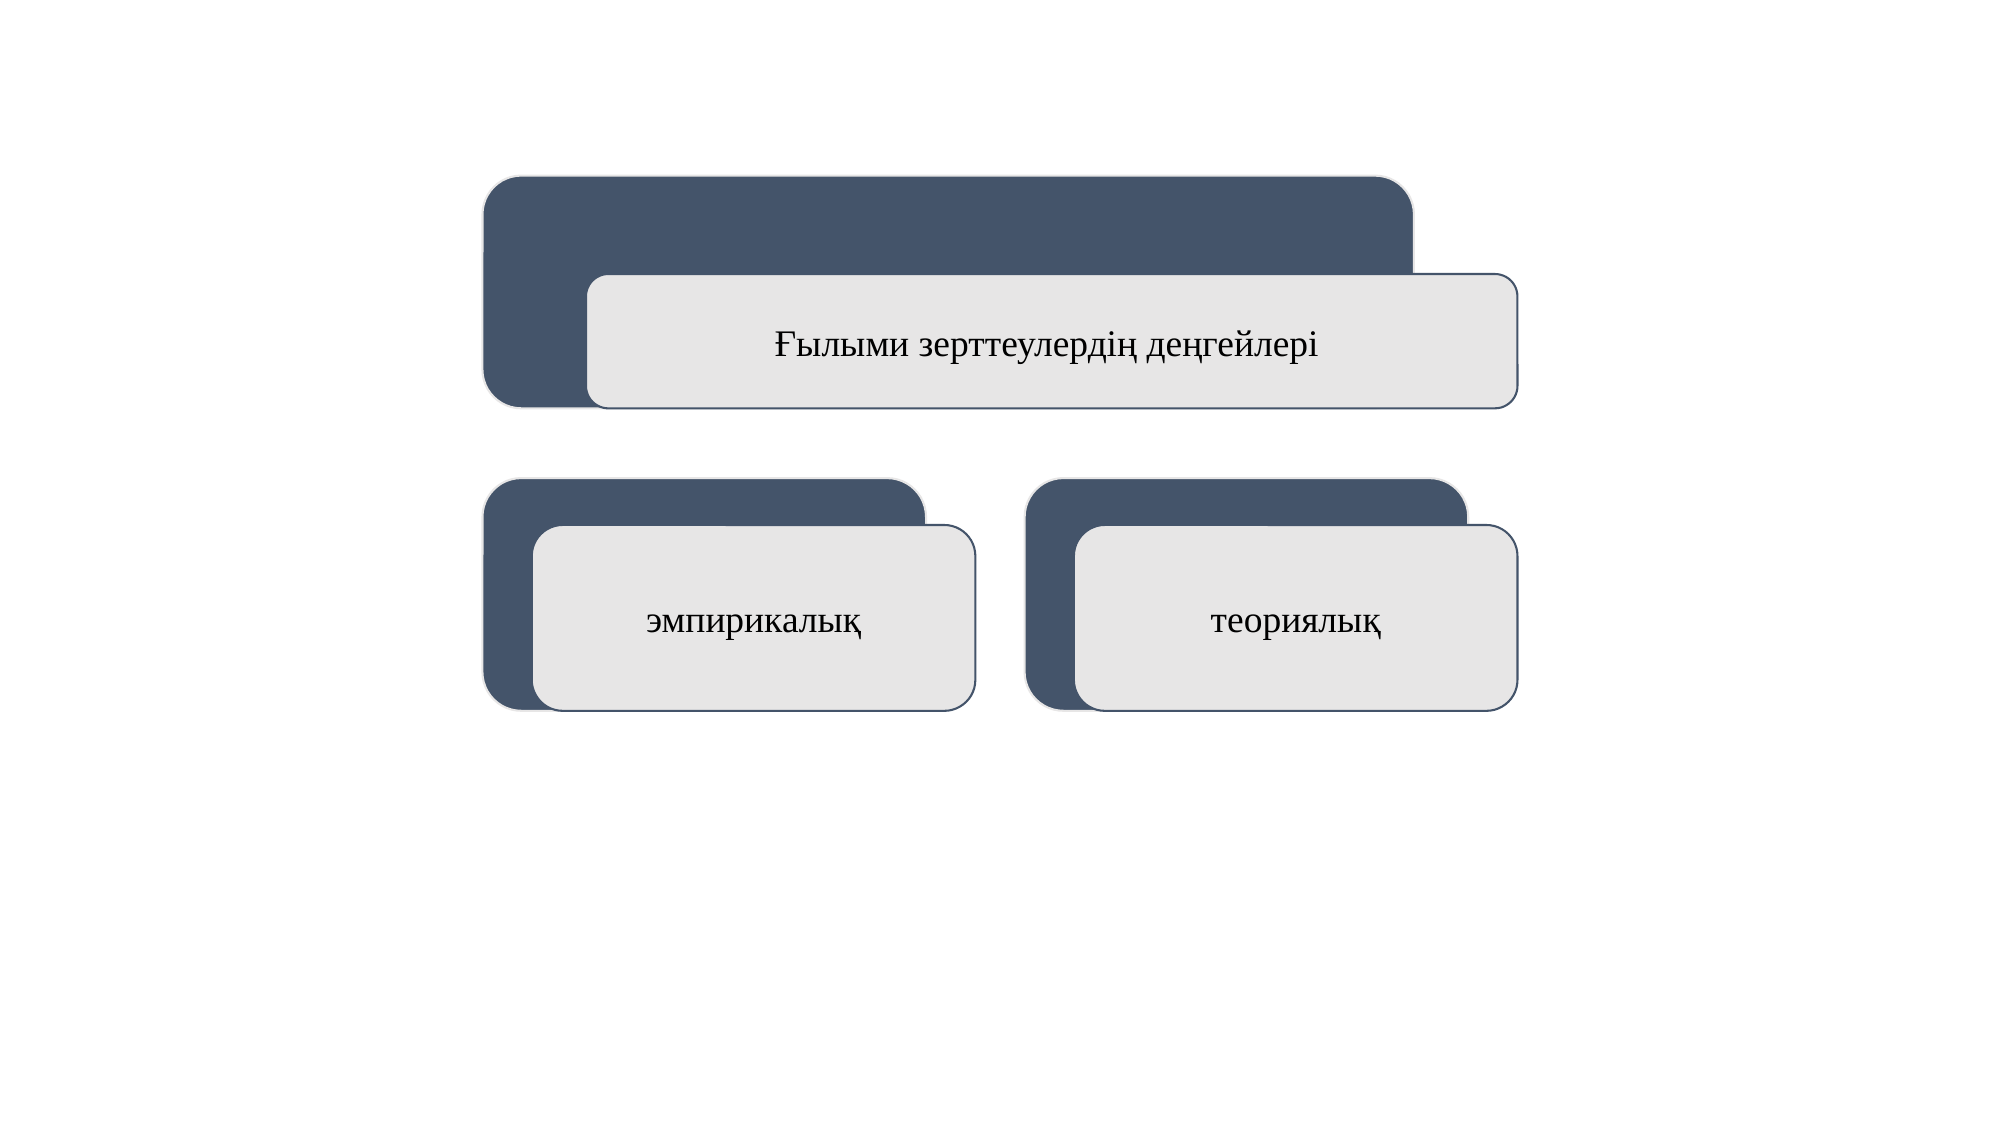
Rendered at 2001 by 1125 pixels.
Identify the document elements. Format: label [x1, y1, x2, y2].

list [353, 175, 1647, 1014]
